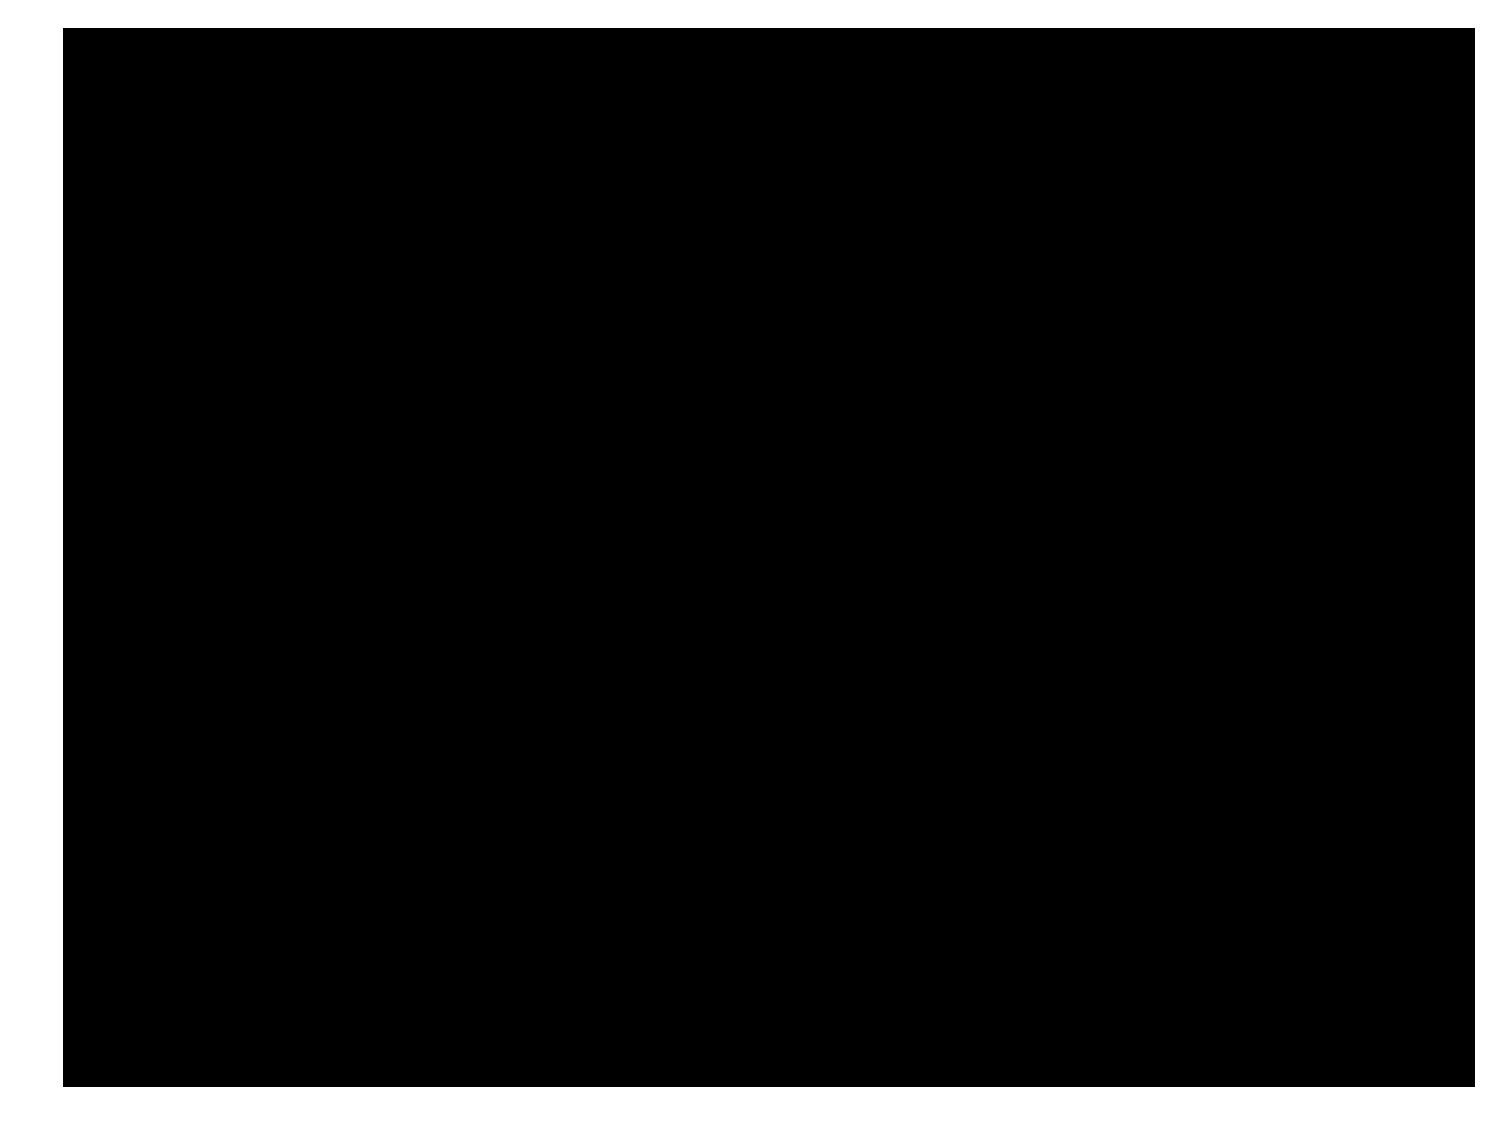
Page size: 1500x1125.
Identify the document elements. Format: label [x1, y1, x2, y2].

text_box [62, 27, 1476, 1088]
